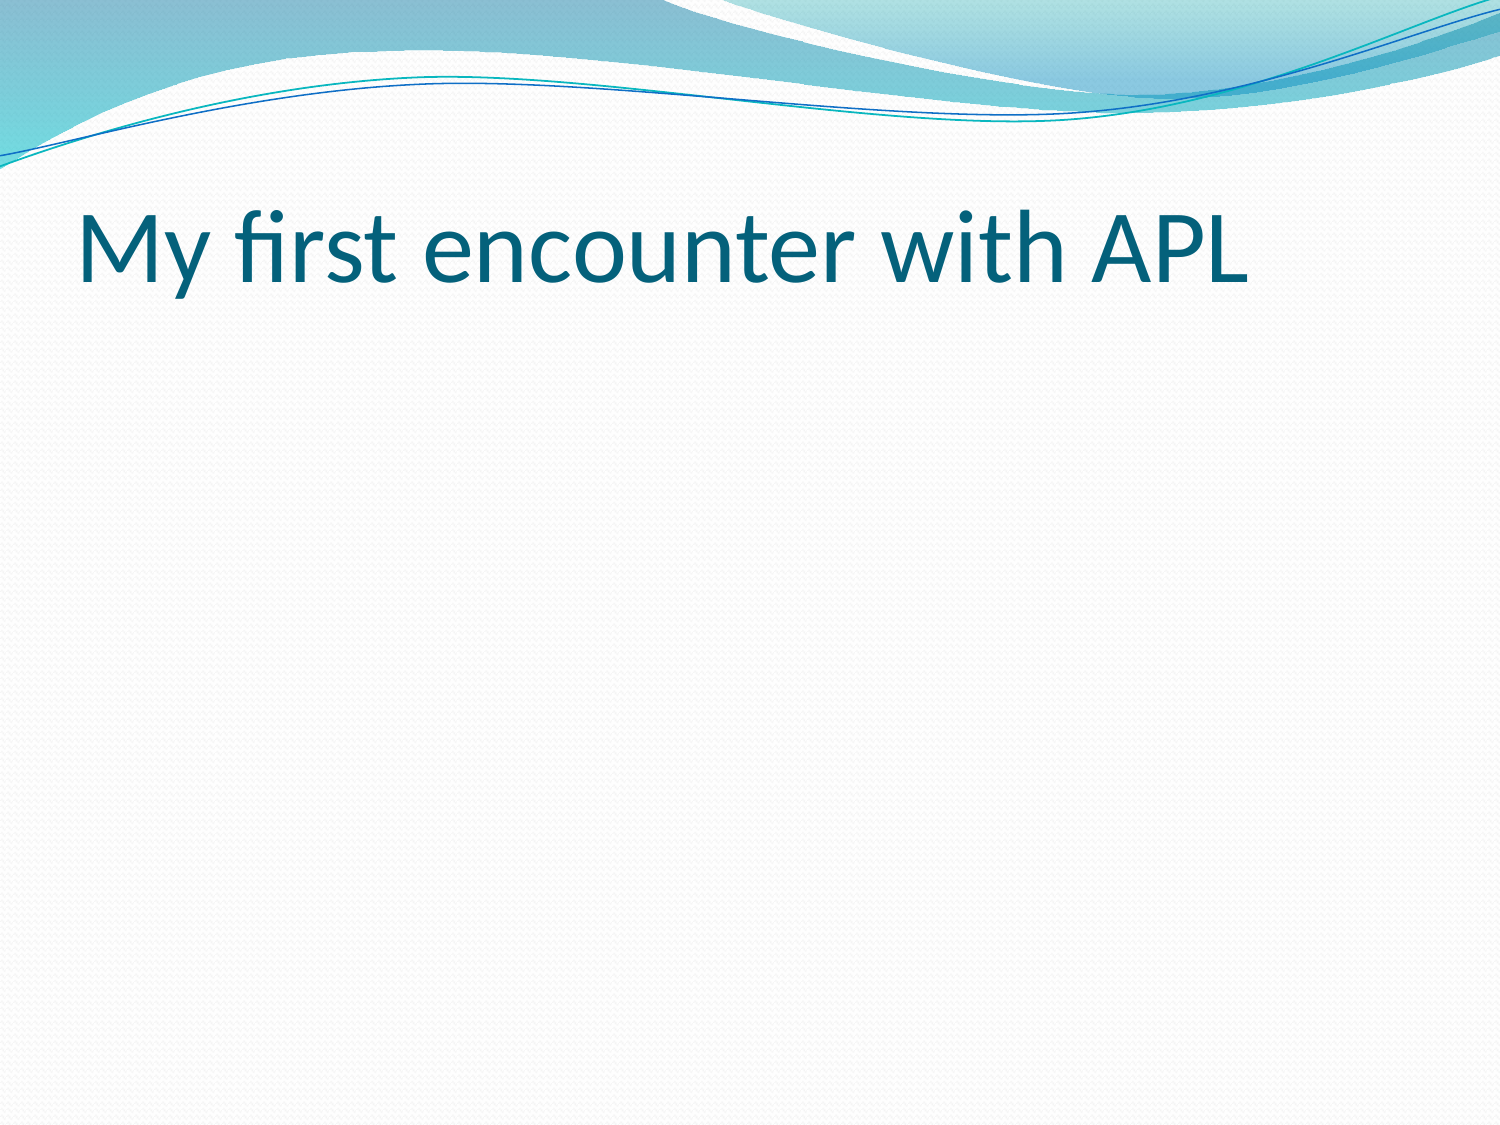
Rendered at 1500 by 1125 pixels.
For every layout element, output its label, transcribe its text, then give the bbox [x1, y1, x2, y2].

title My first encounter with APL [75, 115, 1425, 303]
